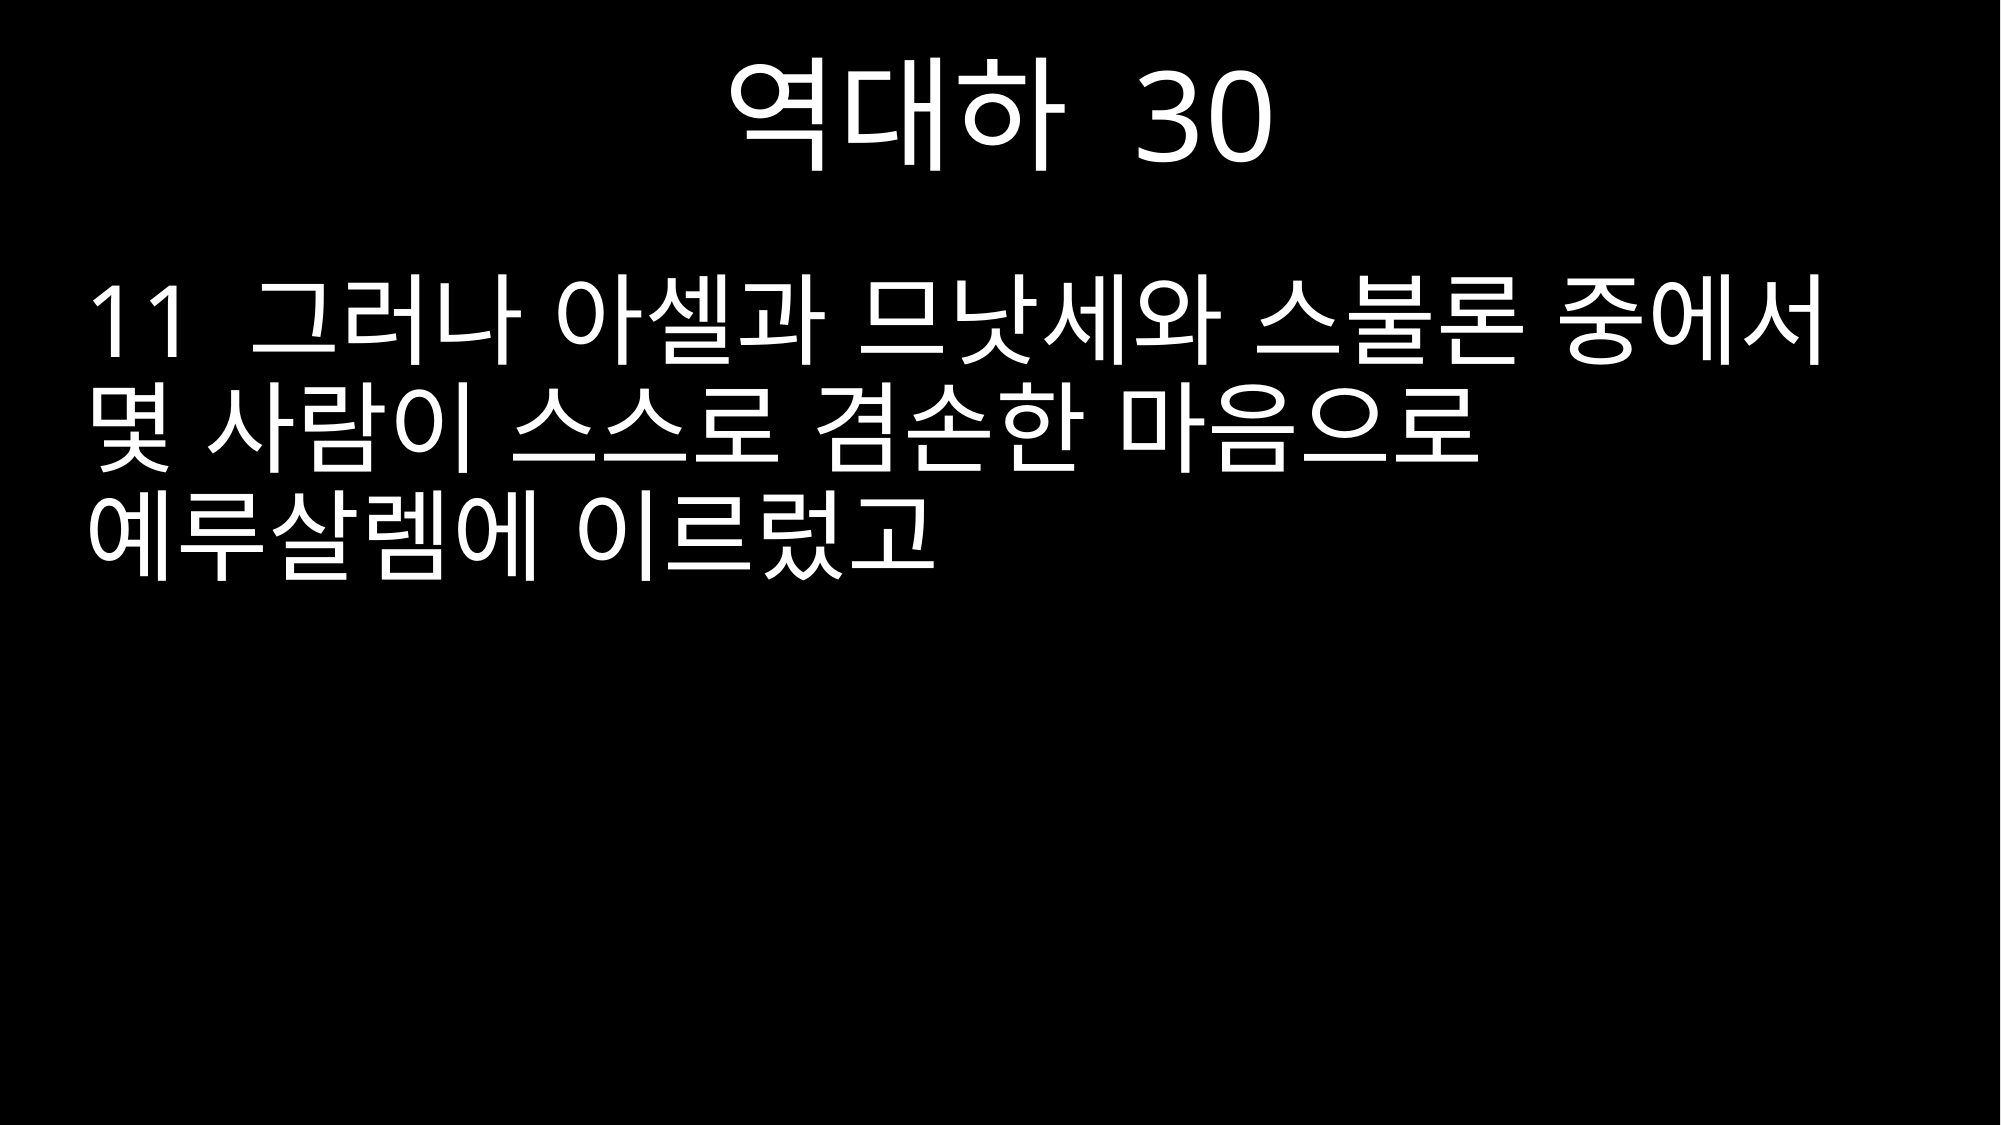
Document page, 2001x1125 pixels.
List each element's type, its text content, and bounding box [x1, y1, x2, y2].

list 11 그러나 아셀과 므낫세와 스불론 중에서 몇 사람이 스스로 겸손한 마음으로 예루살렘에 이르렀고 [69, 263, 1953, 423]
picture [0, 0, 2001, 1125]
footer 역대하 30 [0, 32, 2000, 192]
